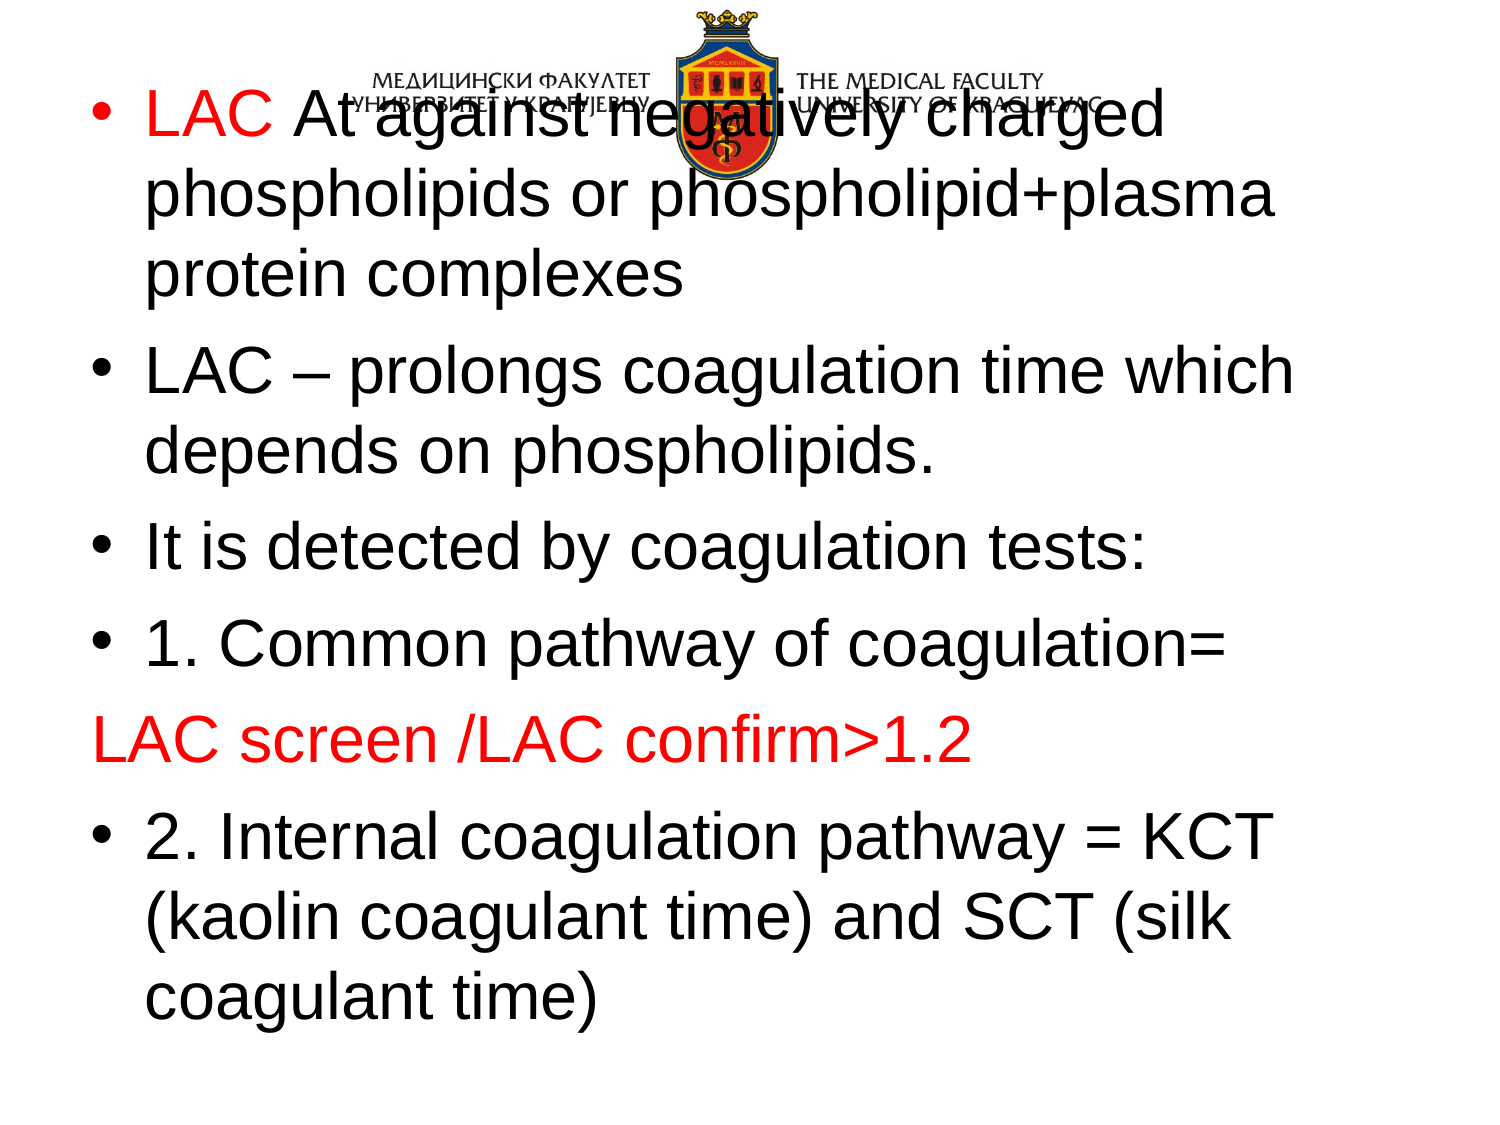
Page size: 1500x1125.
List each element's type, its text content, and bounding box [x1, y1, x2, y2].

text_box LAC At against negatively charged phospholipids or phospholipid+plasma protein complexes LAC – prolongs coagulation time which depends on phospholipids. It is detected by coagulation tests: 1. Common pathway of coagulation= LAC screen /LAC confirm>1.2 2. Internal coagulation pathway = KCT (kaolin coagulant time) and SCT (silk coagulant time) [74, 62, 1425, 988]
text_box [74, 0, 1425, 62]
